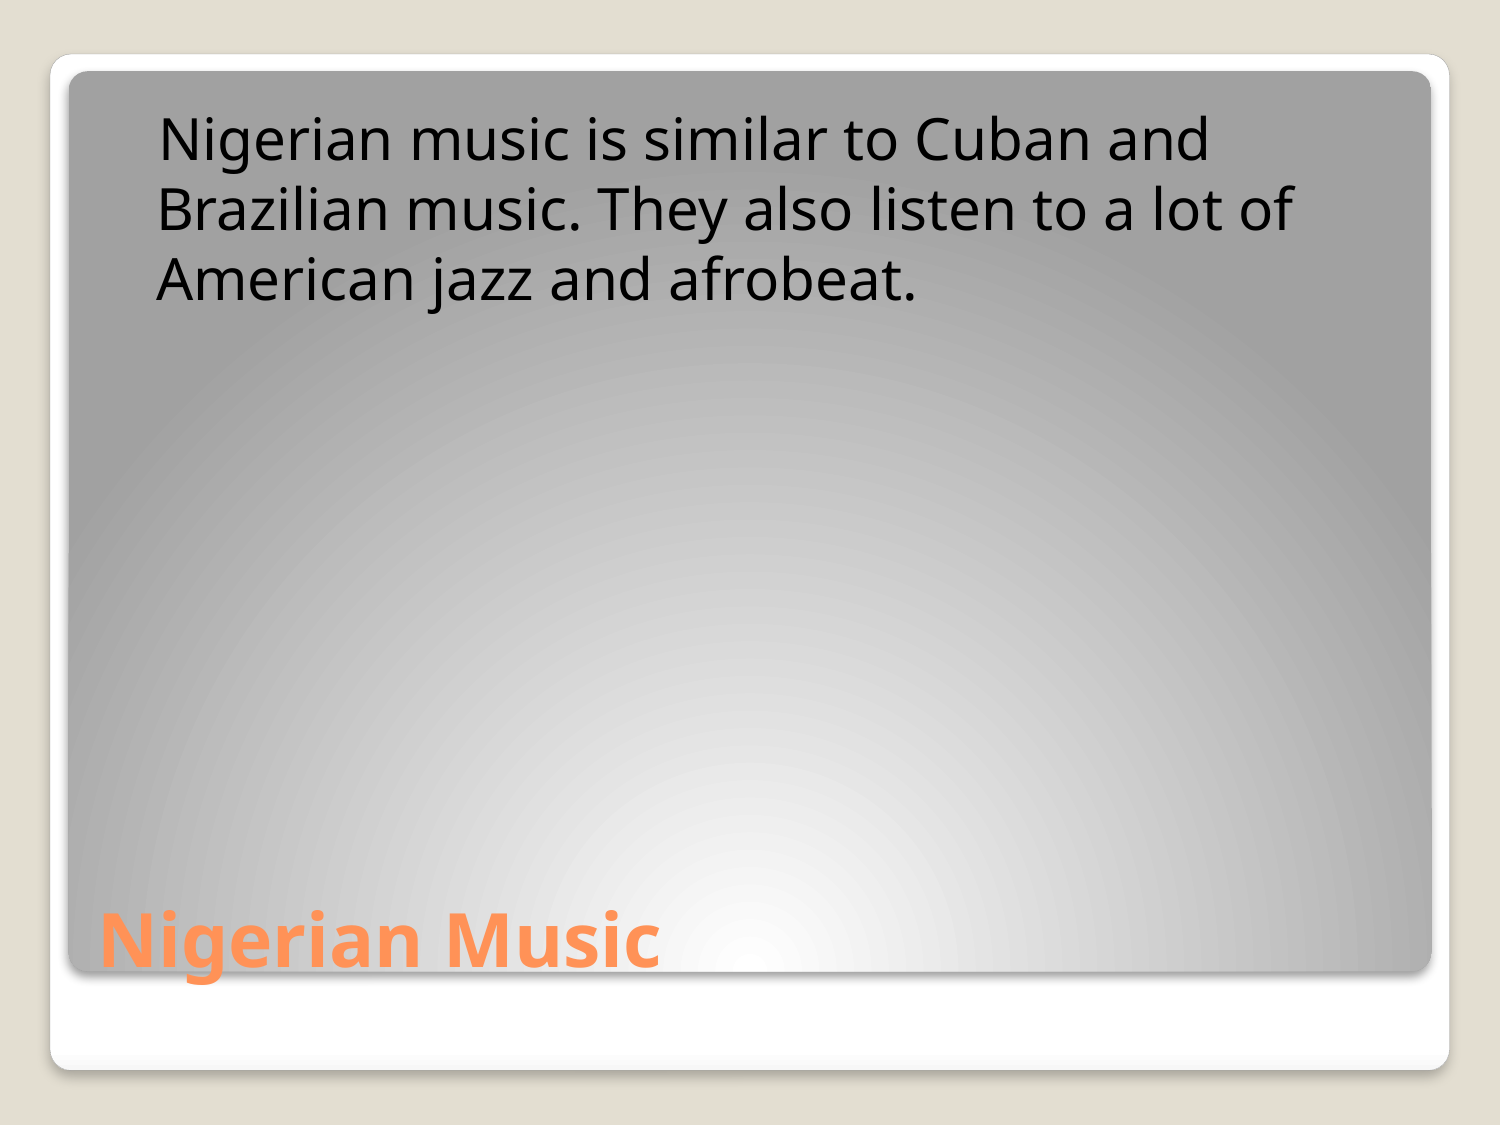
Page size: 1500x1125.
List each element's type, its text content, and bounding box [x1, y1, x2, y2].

title Nigerian Music [82, 817, 1425, 990]
list Nigerian music is similar to Cuban and Brazilian music. They also listen to a lot of American jazz and afrobeat. [82, 86, 1425, 774]
